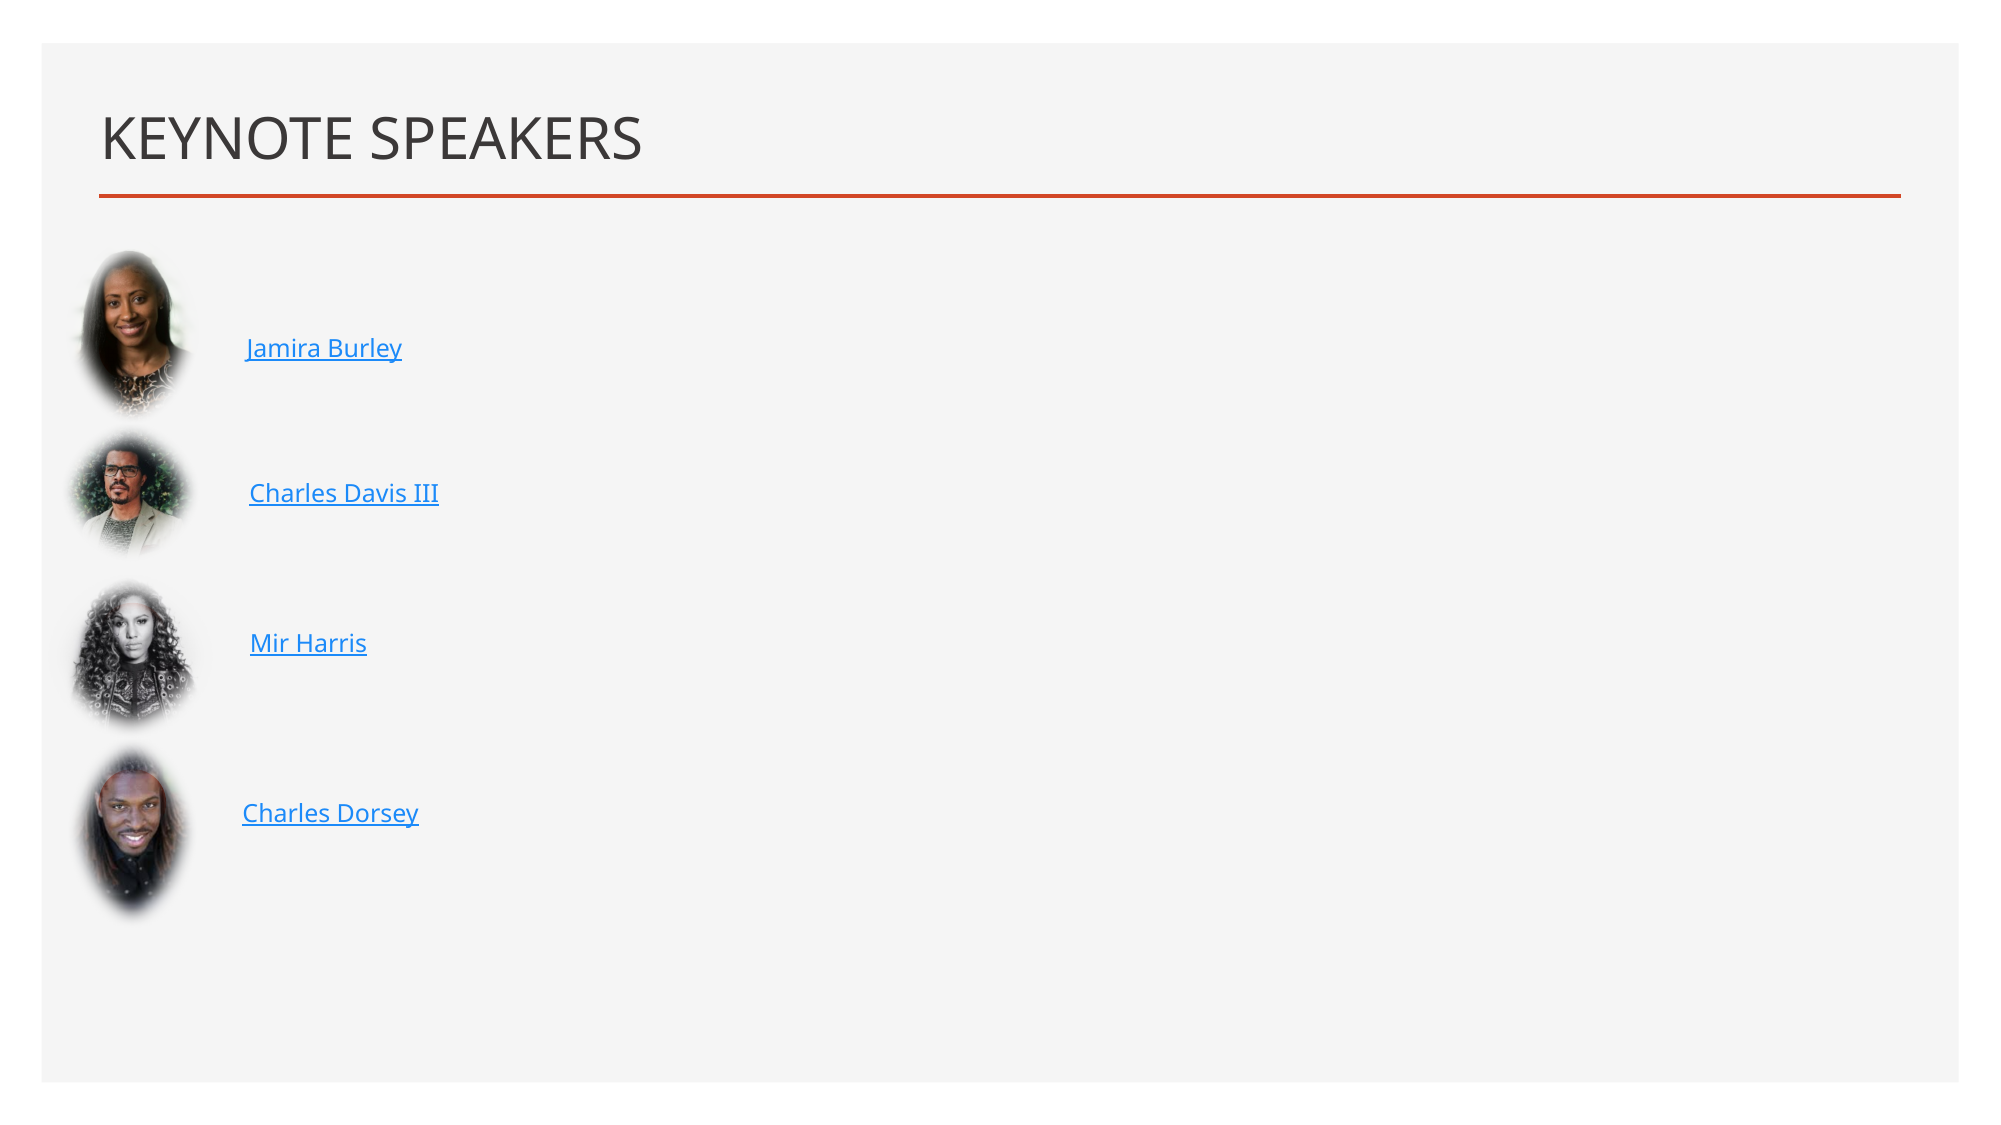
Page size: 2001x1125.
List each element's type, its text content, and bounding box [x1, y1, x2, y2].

title KEYNOTE SPEAKERS [85, 73, 1214, 179]
picture [45, 571, 216, 934]
text_box Mir Harris [234, 616, 974, 742]
text_box Charles Dorsey [227, 786, 967, 879]
text_box Jamira Burley [231, 321, 984, 419]
text_box Charles Davis III [234, 466, 974, 616]
picture [57, 233, 204, 566]
